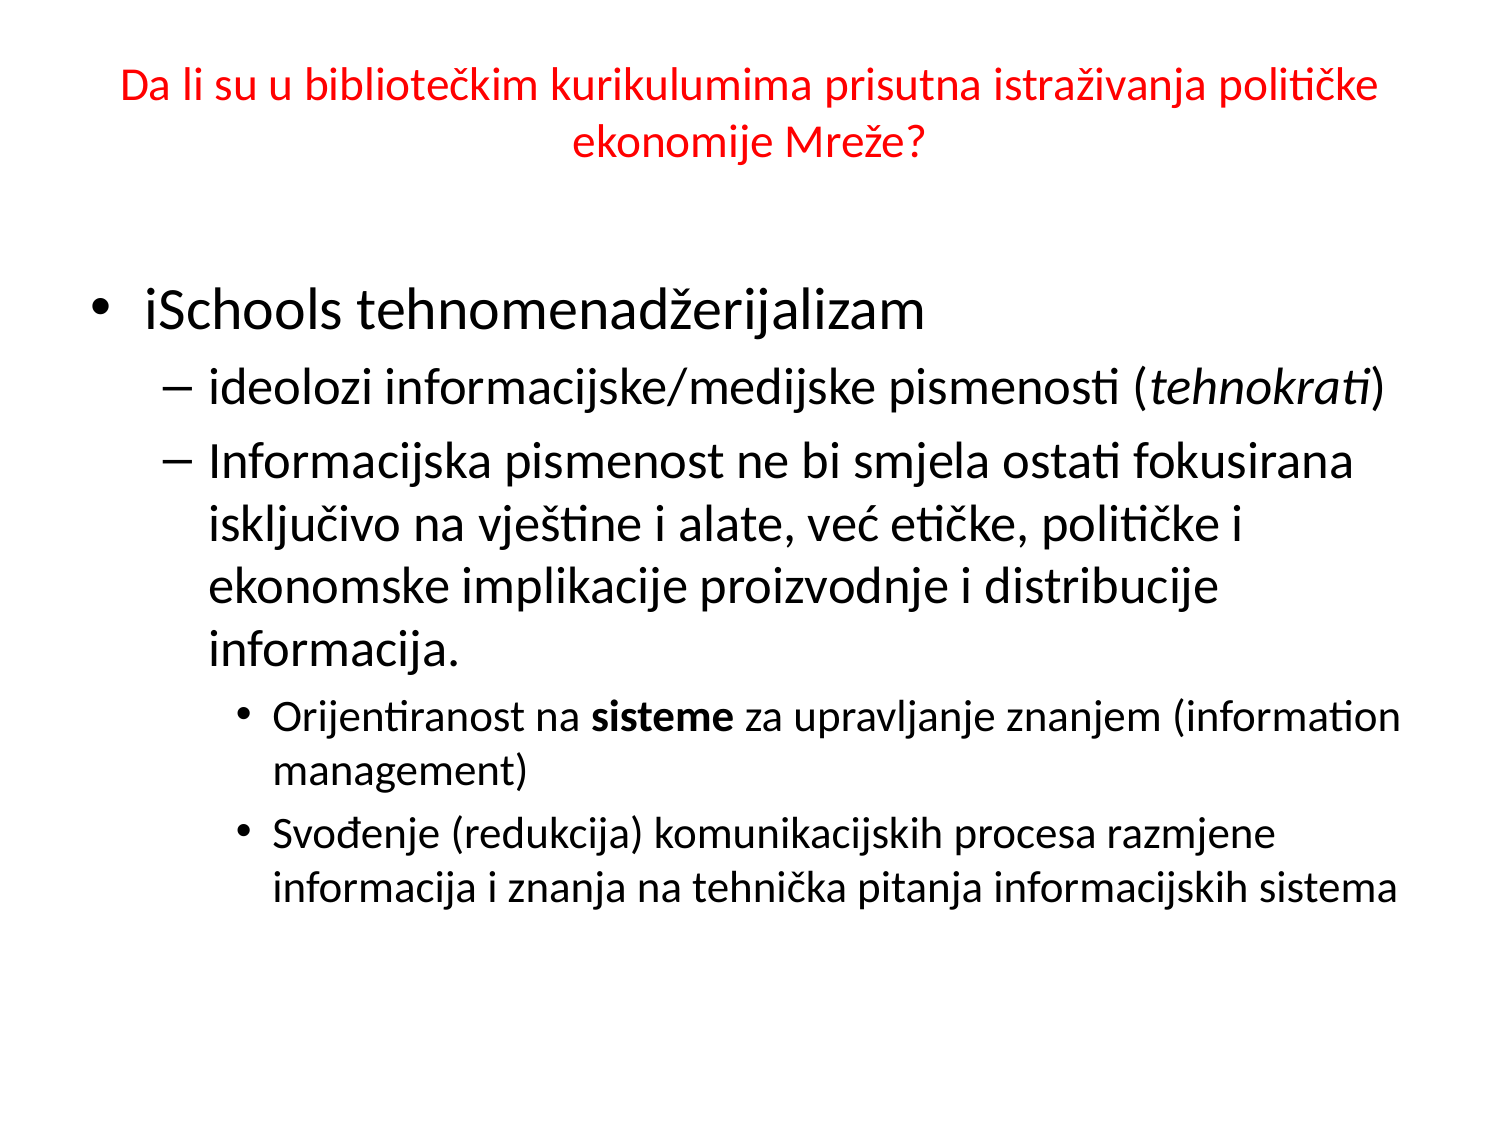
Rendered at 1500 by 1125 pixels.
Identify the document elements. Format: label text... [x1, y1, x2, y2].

title Da li su u bibliotečkim kurikulumima prisutna istraživanja političke ekonomije Mreže? [75, 45, 1425, 233]
list iSchools tehnomenadžerijalizam ideolozi informacijske/medijske pismenosti (tehnokrati) Informacijska pismenost ne bi smjela ostati fokusirana isključivo na vještine i alate, već etičke, političke i ekonomske implikacije proizvodnje i distribucije informacija. Orijentiranost na sisteme za upravljanje znanjem (information management) Svođenje (redukcija) komunikacijskih procesa razmjene informacija i znanja na tehnička pitanja informacijskih sistema [75, 262, 1425, 1005]
